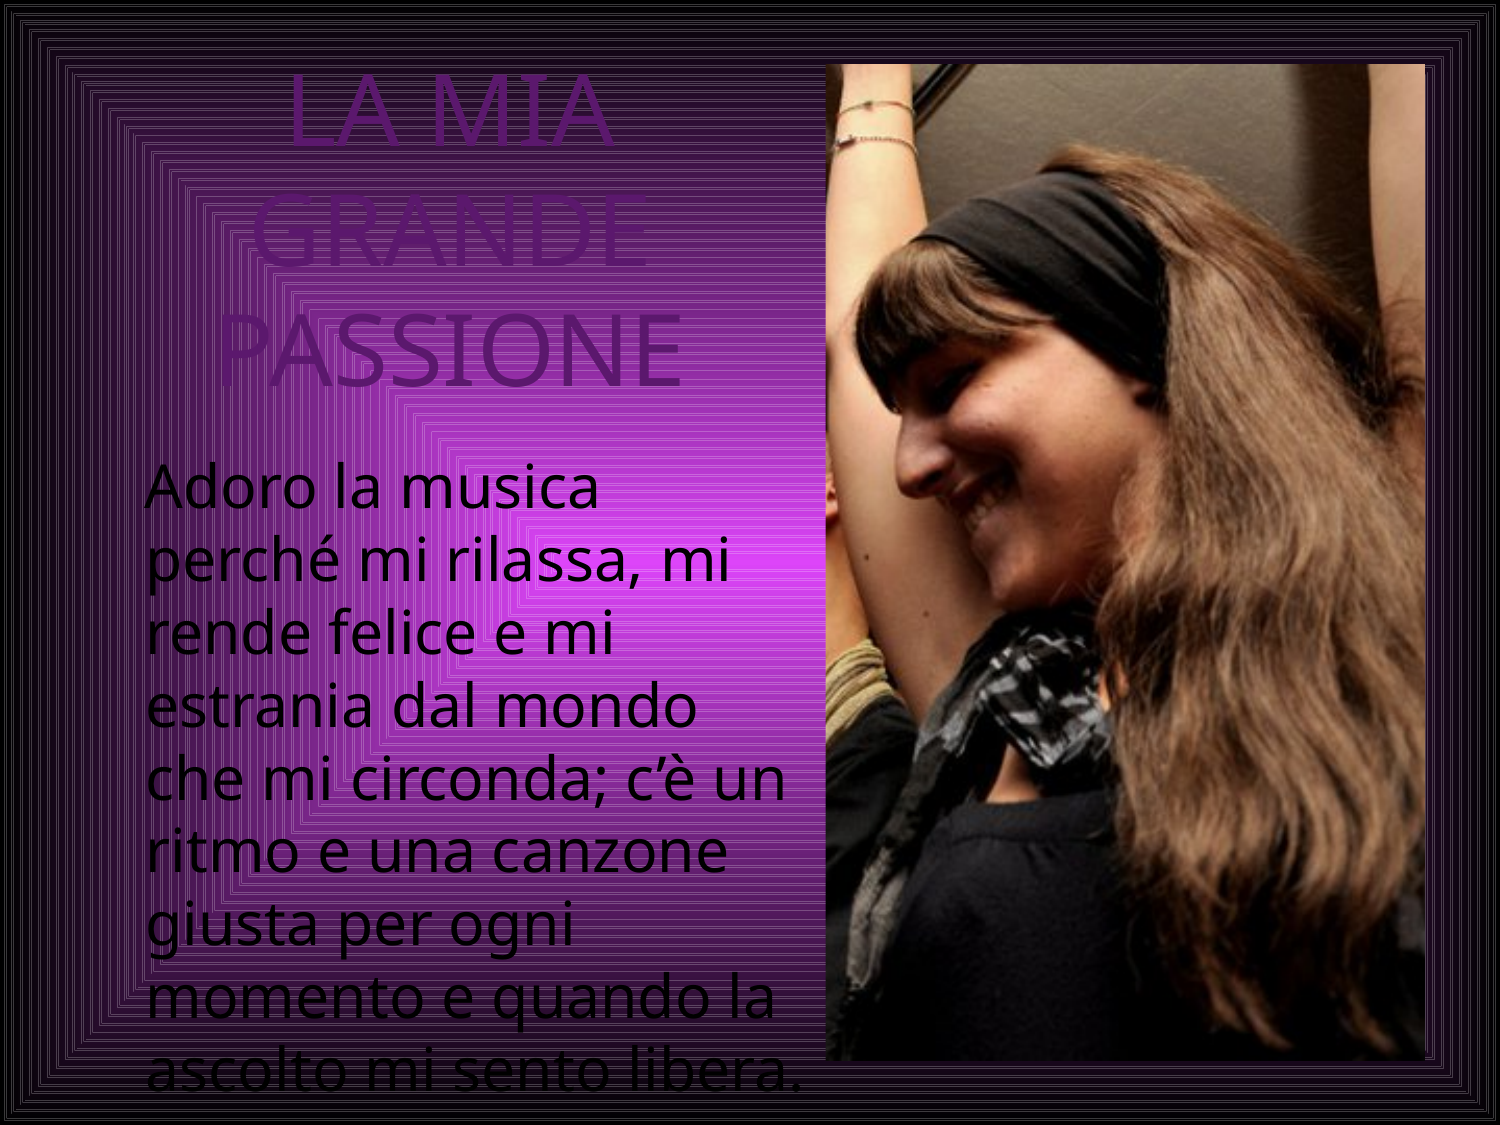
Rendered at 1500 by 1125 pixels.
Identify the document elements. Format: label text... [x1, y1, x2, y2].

picture [825, 64, 1426, 1061]
title LA MIA GRANDE PASSIONE [75, 132, 820, 321]
list Adoro la musica perché mi rilassa, mi rende felice e mi estrania dal mondo che mi circonda; c’è un ritmo e una canzone giusta per ogni momento e quando la ascolto mi sento libera. [75, 440, 826, 1125]
